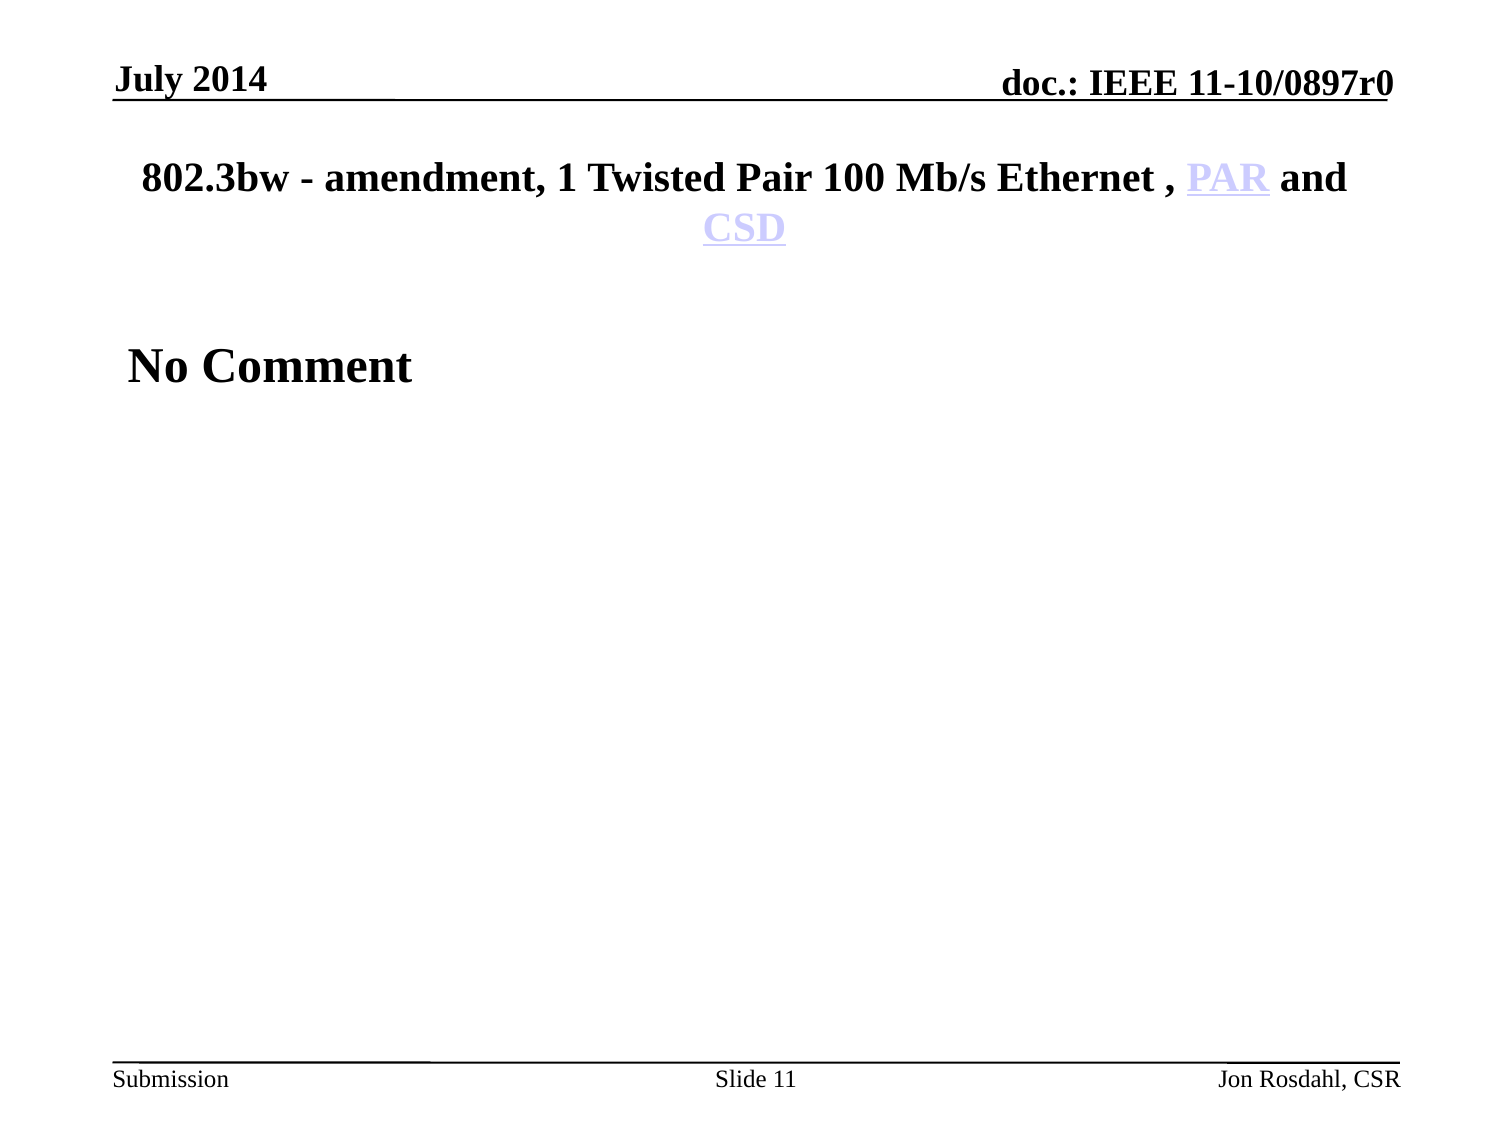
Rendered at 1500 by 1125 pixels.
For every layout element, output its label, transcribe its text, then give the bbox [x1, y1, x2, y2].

slide_number Slide 11 [712, 1061, 800, 1123]
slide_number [114, 54, 423, 100]
title 802.3bw - amendment, 1 Twisted Pair 100 Mb/s Ethernet , PAR and CSD [112, 112, 1388, 288]
list No Comment [112, 324, 1388, 1000]
footer Jon Rosdahl, CSR [878, 1061, 1402, 1093]
